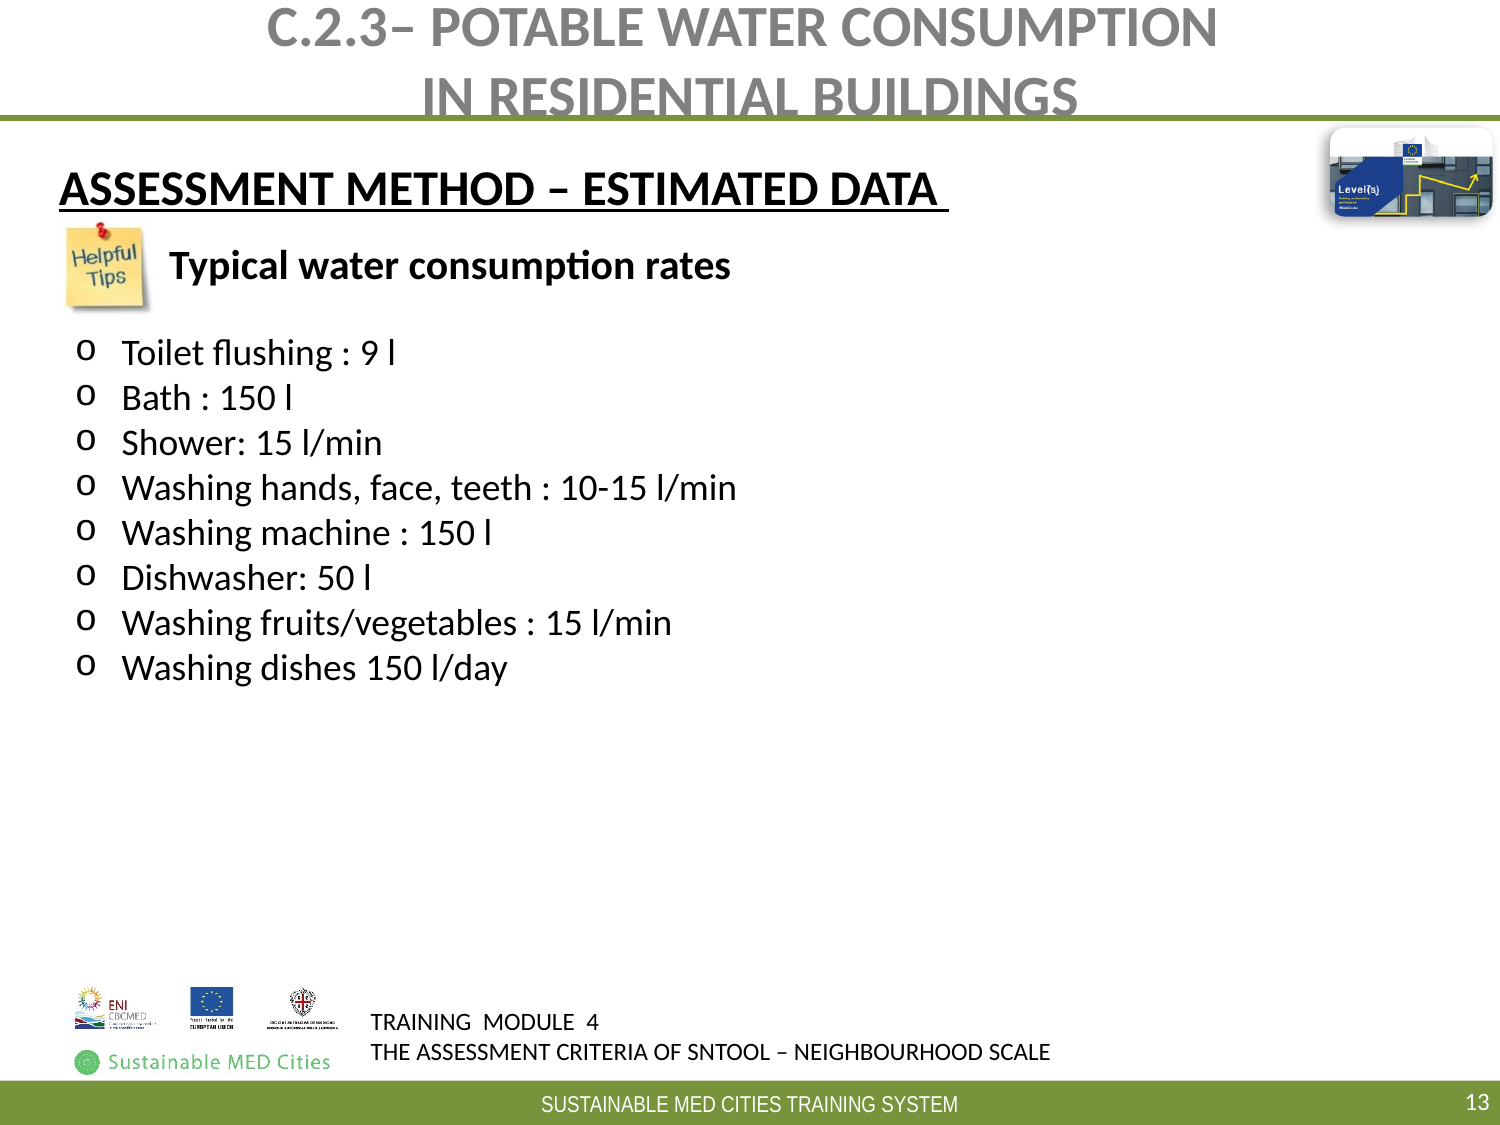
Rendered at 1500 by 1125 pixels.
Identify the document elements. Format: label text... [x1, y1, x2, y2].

text_box Typical water consumption rates [160, 230, 1442, 296]
picture [59, 221, 155, 318]
text_box Toilet flushing : 9 l Bath : 150 l Shower: 15 l/min Washing hands, face, teeth : 10-15 l/min Washing machine : 150 l Dishwasher: 50 l Washing fruits/vegetables : 15 l/min Washing dishes 150 l/day [59, 320, 1438, 696]
picture [62, 978, 356, 1080]
slide_number 13 [1155, 1074, 1500, 1125]
text_box ASSESSMENT METHOD – ESTIMATED DATA [43, 147, 1331, 235]
title C.2.3– POTABLE WATER CONSUMPTION IN RESIDENTIAL BUILDINGS [0, 0, 1500, 117]
picture [1329, 127, 1493, 217]
